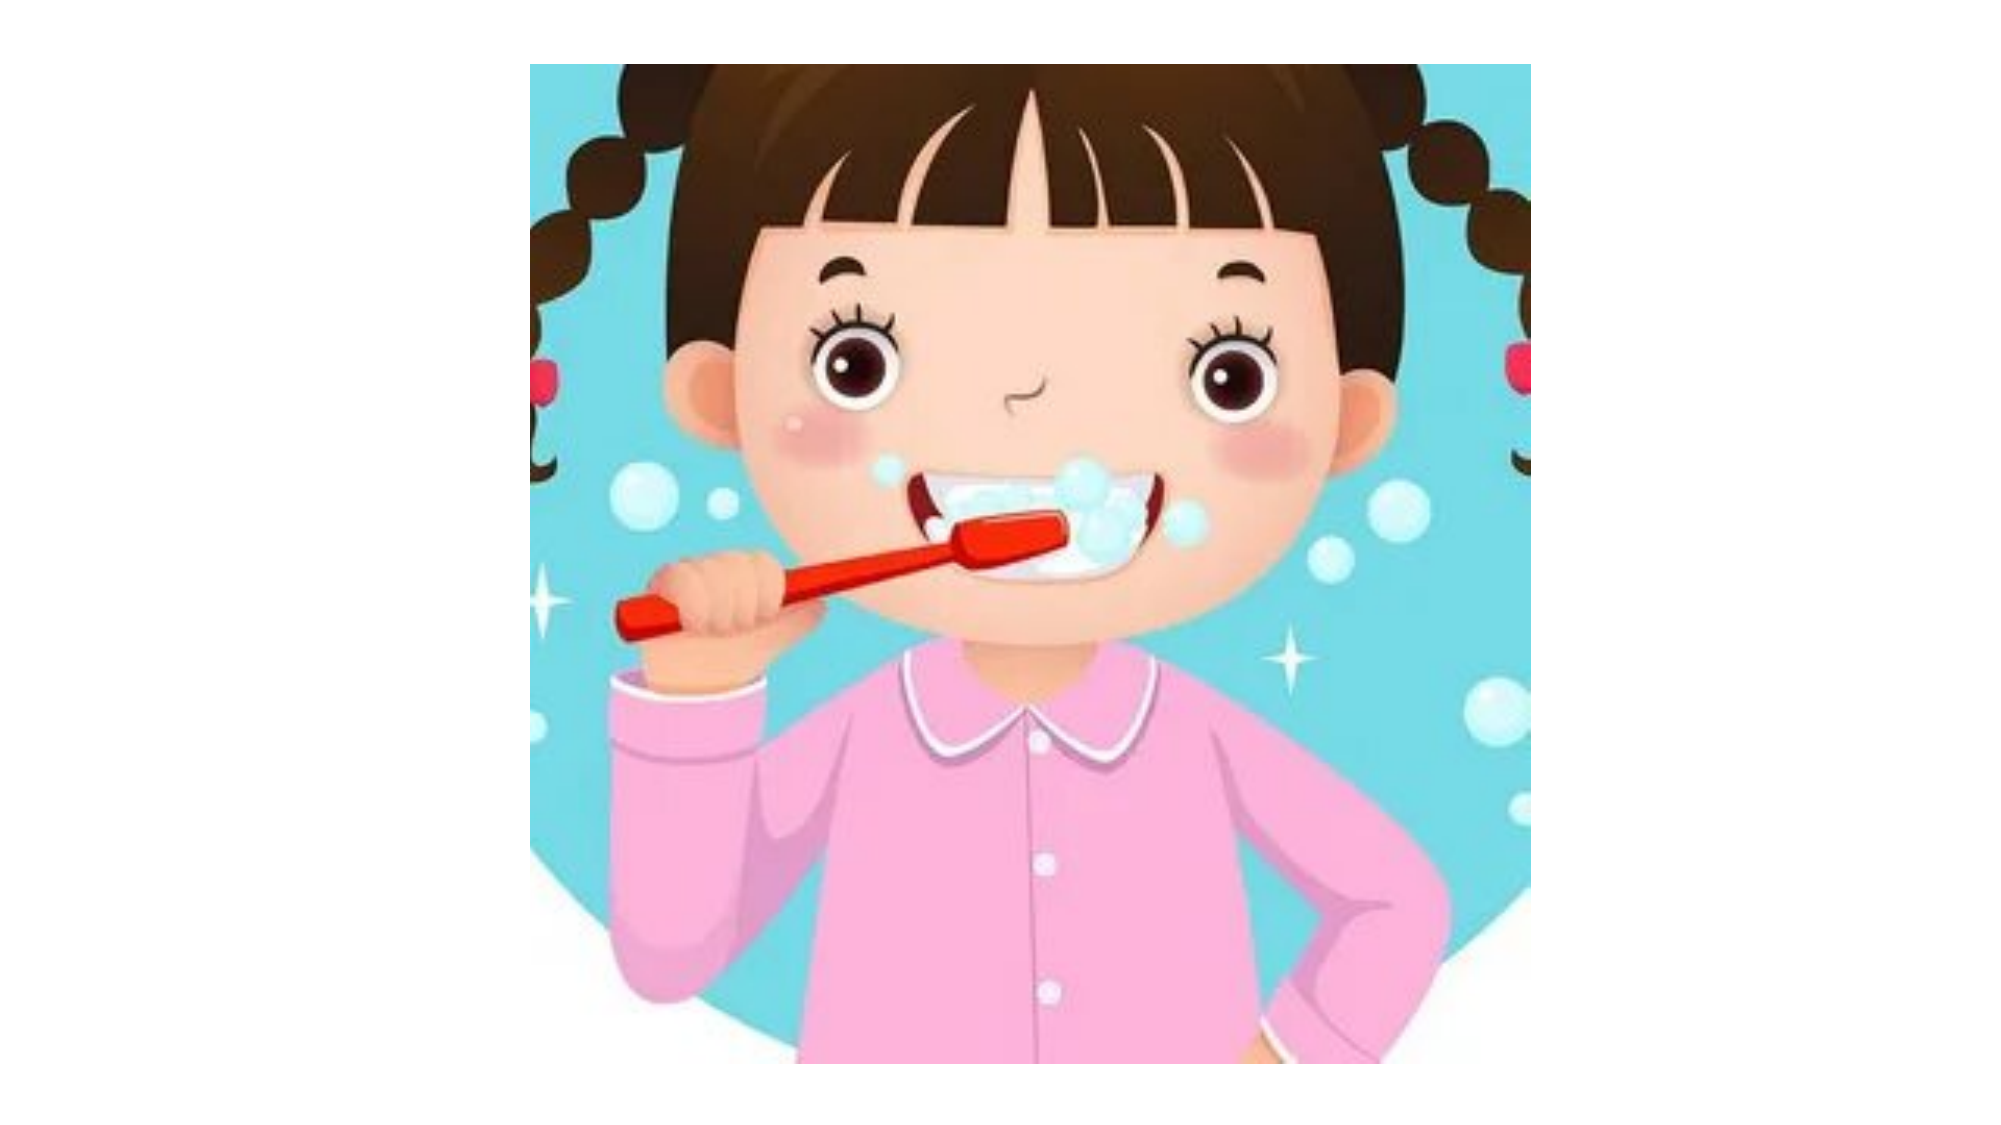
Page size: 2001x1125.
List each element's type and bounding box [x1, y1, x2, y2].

picture [530, 64, 1531, 1064]
